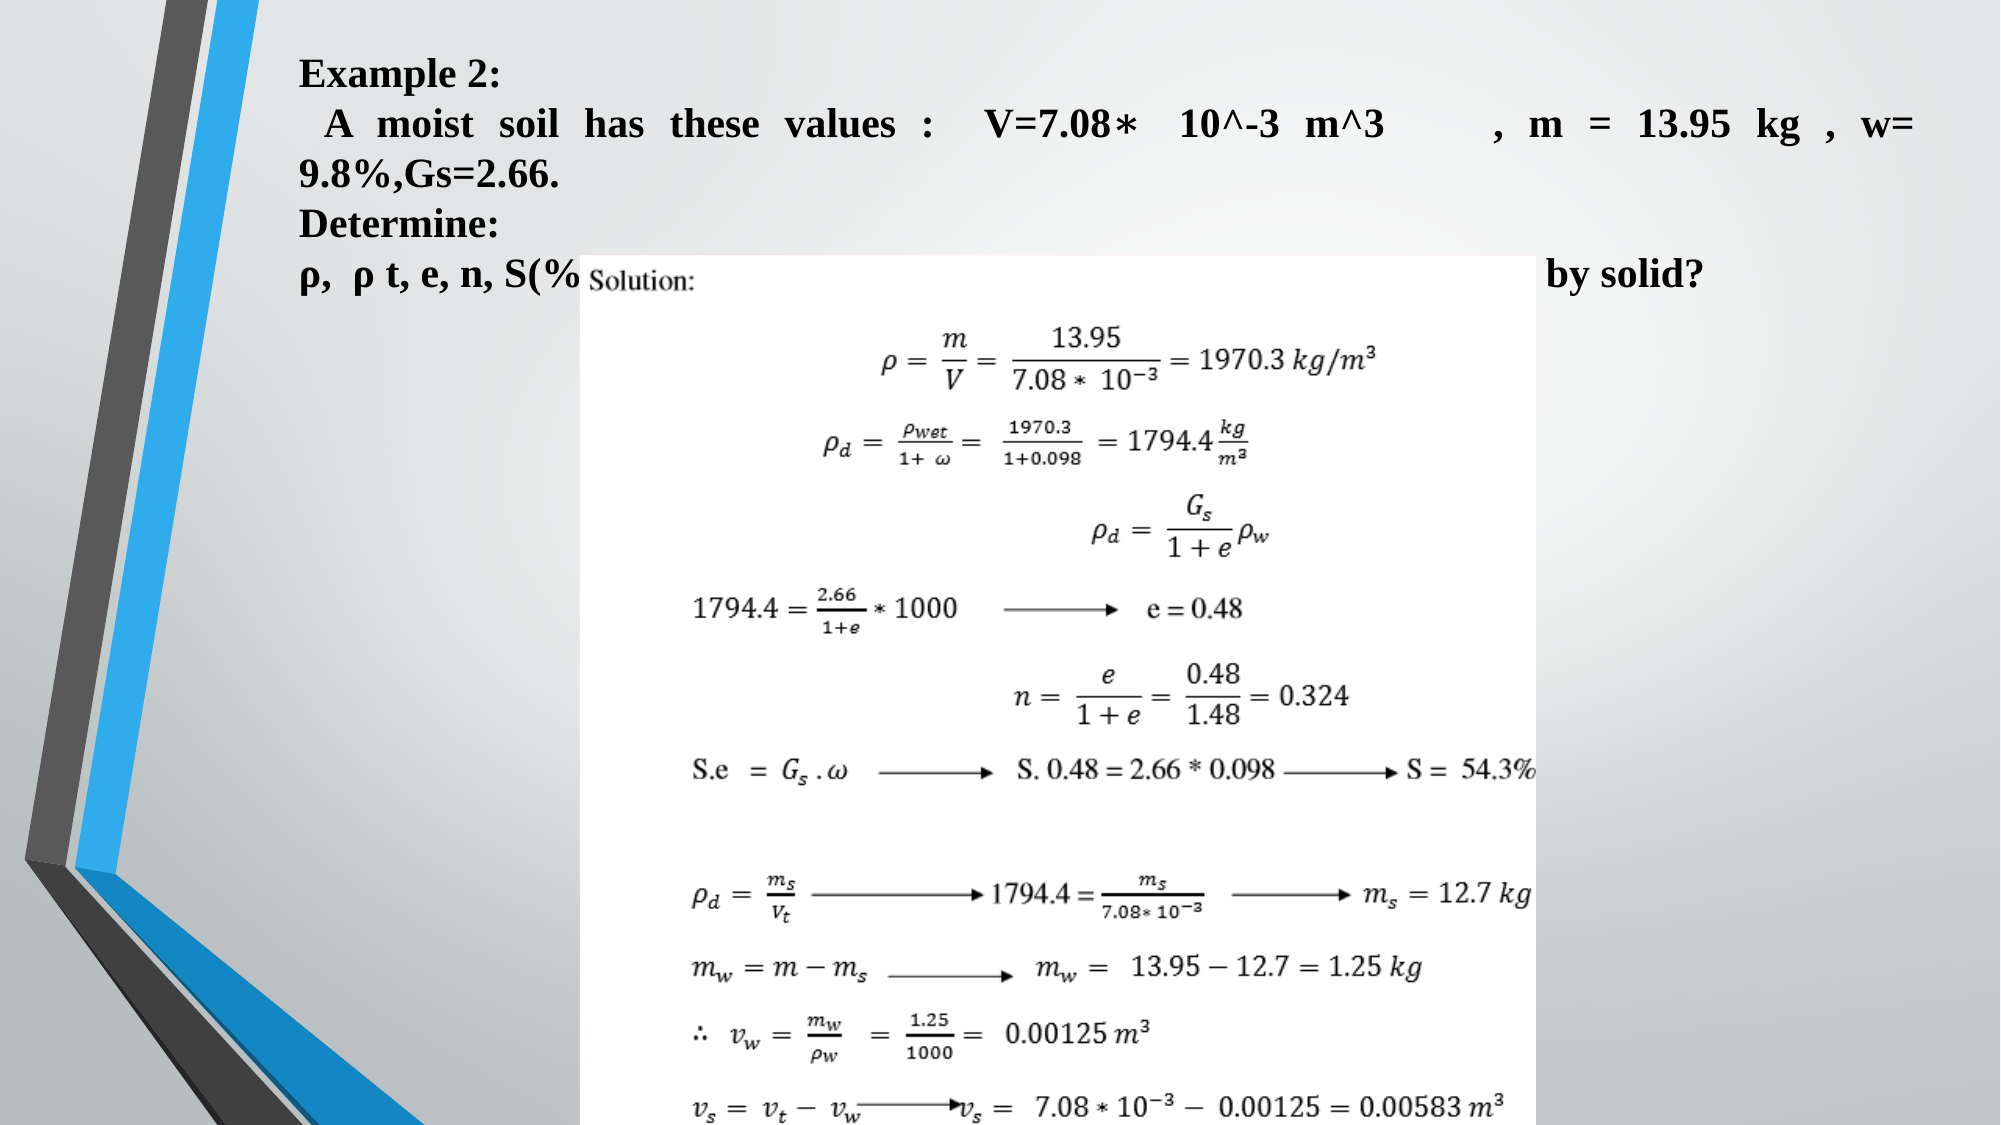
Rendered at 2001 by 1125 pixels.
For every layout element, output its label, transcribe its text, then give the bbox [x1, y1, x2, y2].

text_box Example 2: A moist soil has these values : V=7.08∗ 10^-3 m^3 , m = 13.95 kg , w= 9.8%,Gs=2.66. Determine: ρ, ρ t, e, n, S(%), volume occupied by water and the volume occupied by solid? [284, 38, 1930, 304]
picture [579, 255, 1536, 1125]
